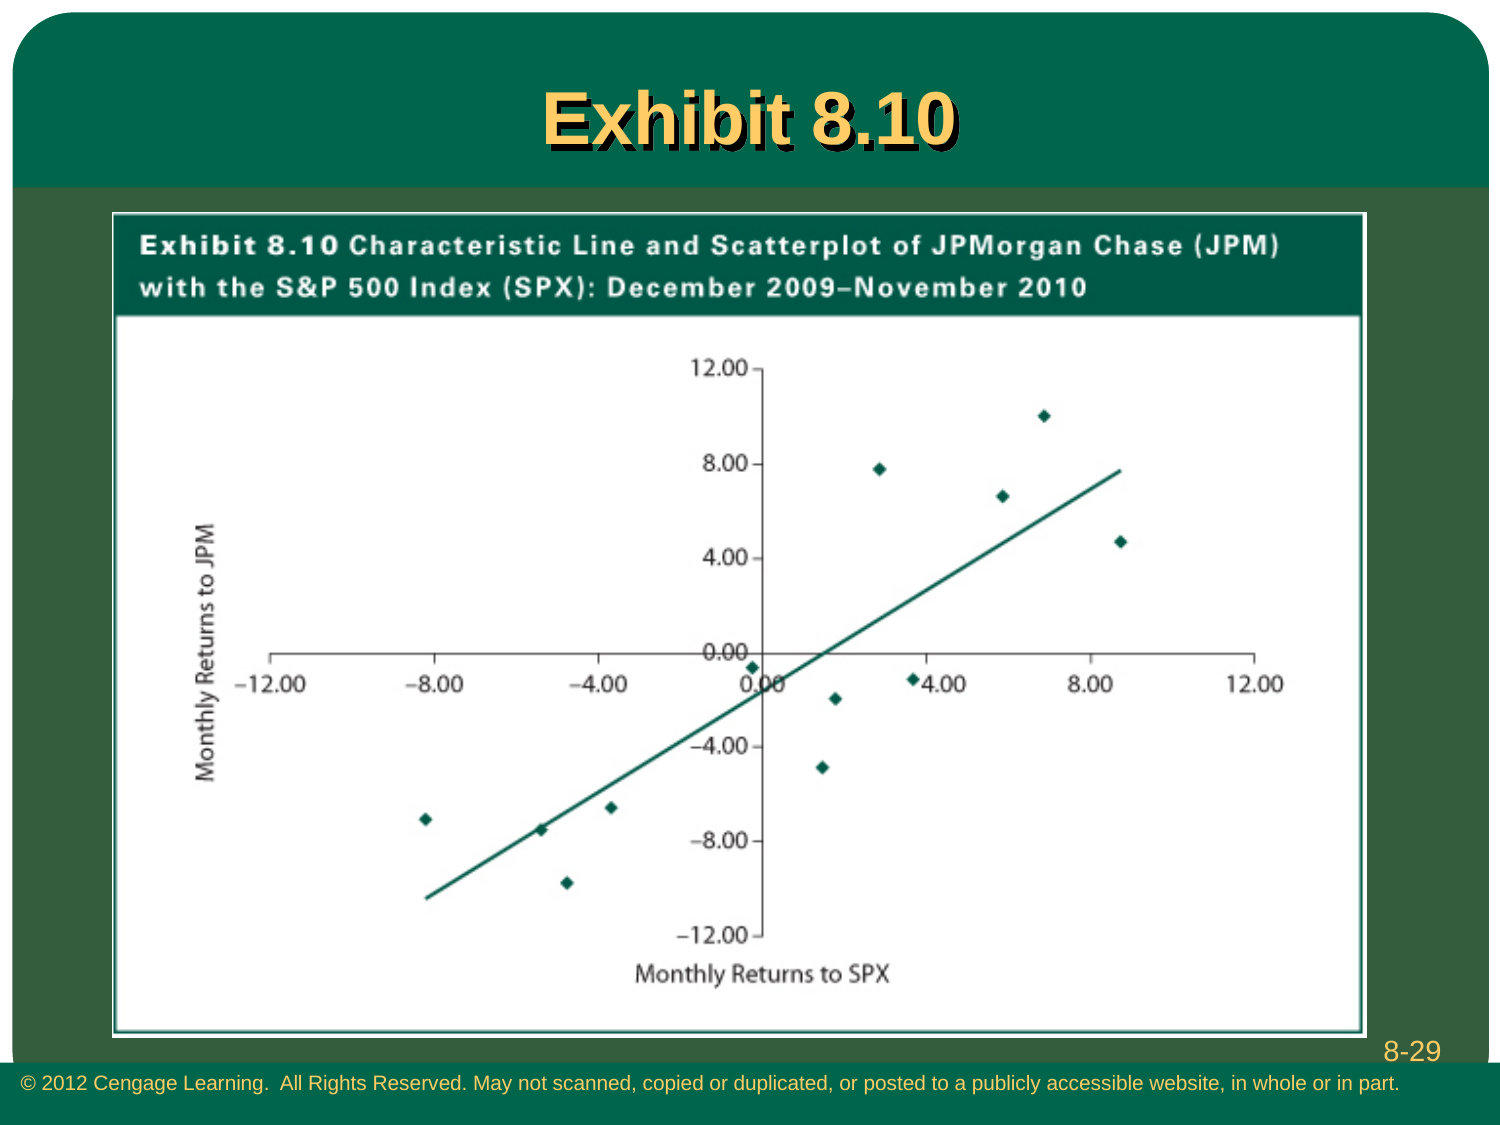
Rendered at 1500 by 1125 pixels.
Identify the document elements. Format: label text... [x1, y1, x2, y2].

title Exhibit 8.10 [75, 37, 1425, 193]
picture [112, 212, 1367, 1038]
slide_number 8-29 [1325, 1025, 1500, 1088]
footer © 2012 Cengage Learning. All Rights Reserved. May not scanned, copied or duplicated, or posted to a publicly accessible website, in whole or in part. [0, 1062, 1500, 1125]
